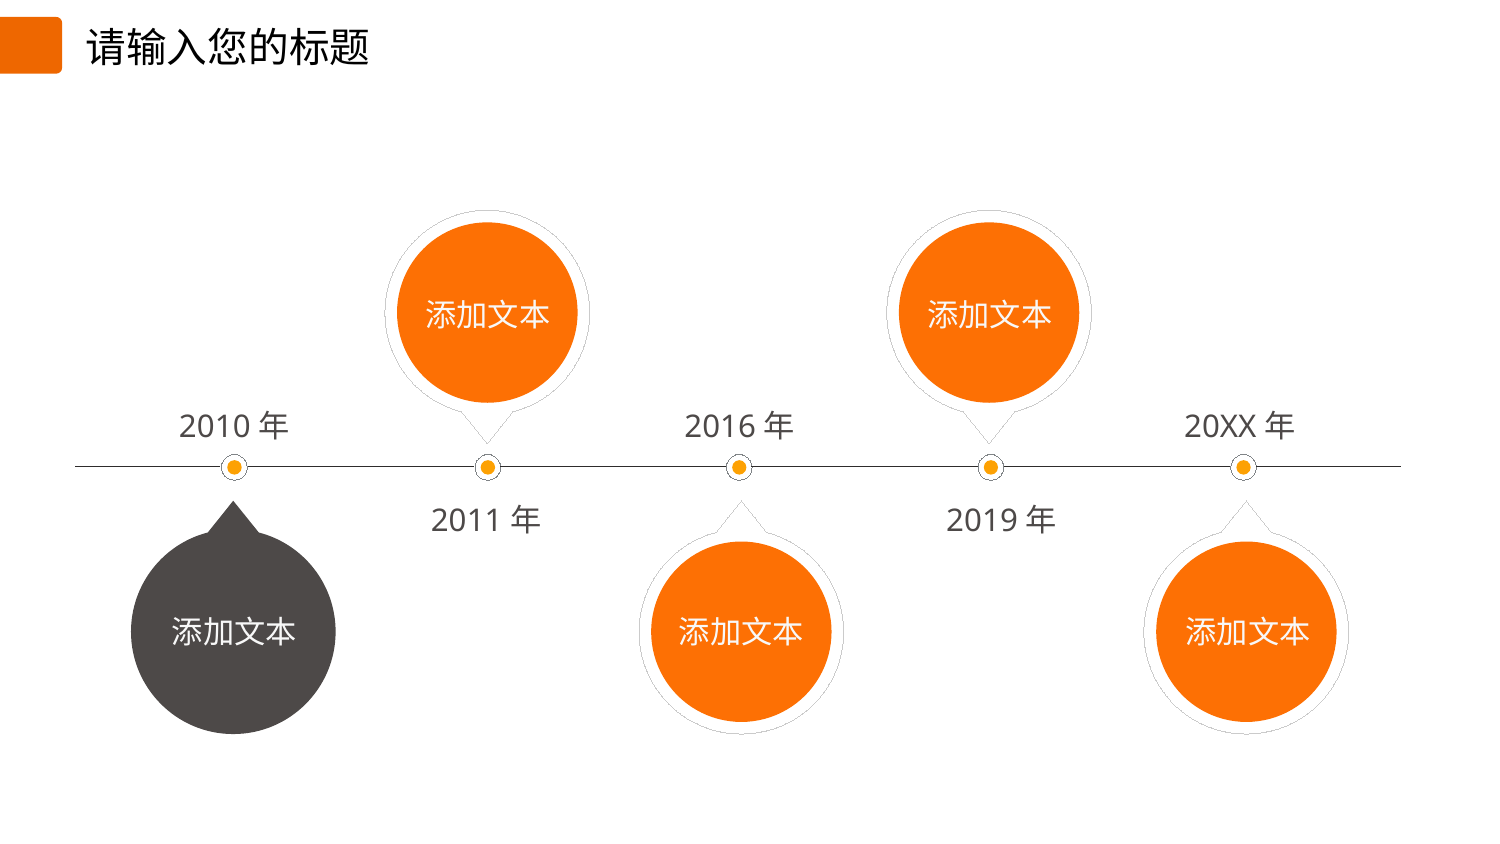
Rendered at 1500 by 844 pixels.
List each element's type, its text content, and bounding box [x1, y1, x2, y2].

text_box 添加文本 [1156, 605, 1340, 658]
text_box 2011年 [394, 492, 578, 545]
text_box [221, 454, 248, 481]
text_box 20XX年 [1148, 398, 1332, 451]
text_box [475, 454, 501, 481]
text_box 添加文本 [143, 605, 326, 658]
text_box [1230, 454, 1257, 481]
text_box 添加文本 [898, 287, 1081, 341]
text_box [639, 500, 844, 735]
text_box [227, 460, 242, 475]
text_box [732, 460, 747, 475]
text_box [978, 454, 1004, 481]
text_box 2010年 [143, 398, 326, 451]
text_box 添加文本 [396, 287, 580, 341]
text_box [0, 16, 63, 74]
text_box [655, 658, 828, 722]
text_box [1236, 460, 1251, 475]
text_box [400, 222, 574, 287]
text_box [902, 222, 1076, 287]
text_box [480, 460, 496, 475]
text_box [384, 210, 590, 444]
text_box 2016年 [648, 398, 831, 451]
text_box [983, 460, 999, 475]
text_box 请输入您的标题 [70, 15, 386, 79]
text_box [1160, 541, 1333, 605]
text_box [1143, 500, 1349, 735]
text_box [903, 341, 1075, 403]
text_box 添加文本 [650, 605, 833, 658]
text_box [401, 341, 573, 403]
text_box [886, 210, 1092, 444]
text_box [726, 454, 753, 481]
text_box [1160, 658, 1333, 722]
text_box [655, 541, 828, 605]
text_box [130, 500, 336, 735]
text_box 2019年 [910, 492, 1093, 545]
